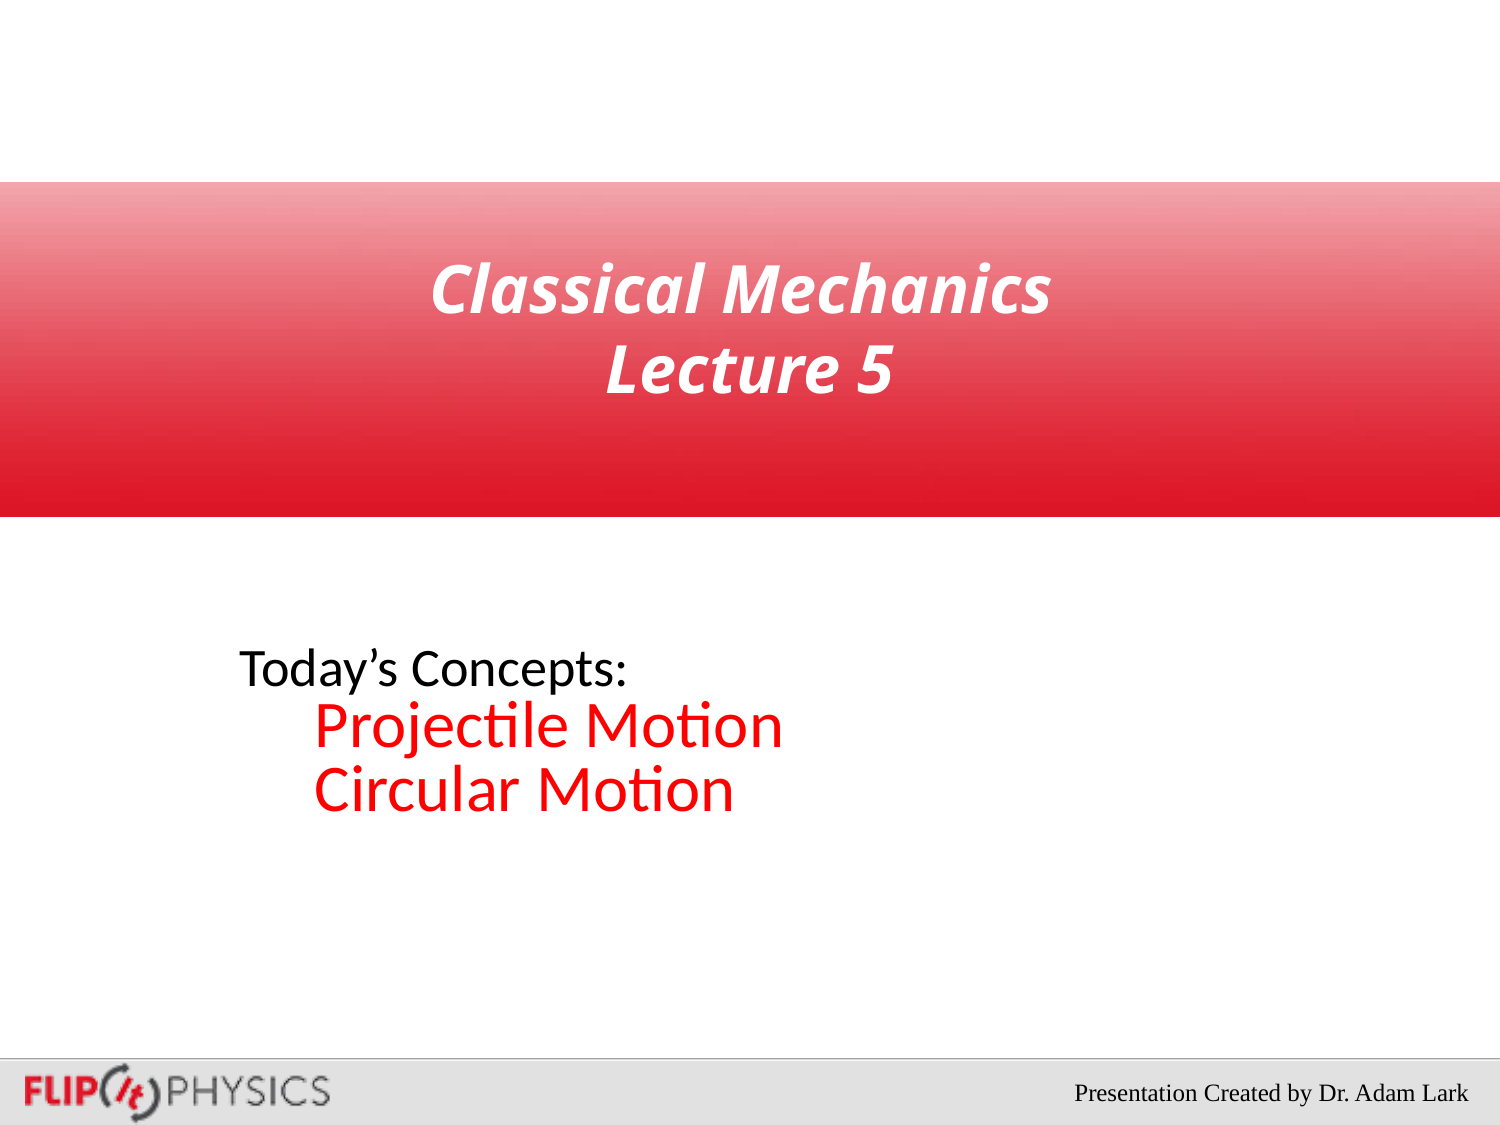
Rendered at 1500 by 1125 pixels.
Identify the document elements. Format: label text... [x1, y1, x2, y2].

picture [0, 1058, 1500, 1125]
title Classical Mechanics Lecture 5 [112, 239, 1388, 481]
text_box Presentation Created by Dr. Adam Lark [1059, 1069, 1491, 1115]
subtitle Today’s Concepts: Projectile Motion Circular Motion [225, 637, 1275, 925]
picture [0, 182, 1500, 517]
